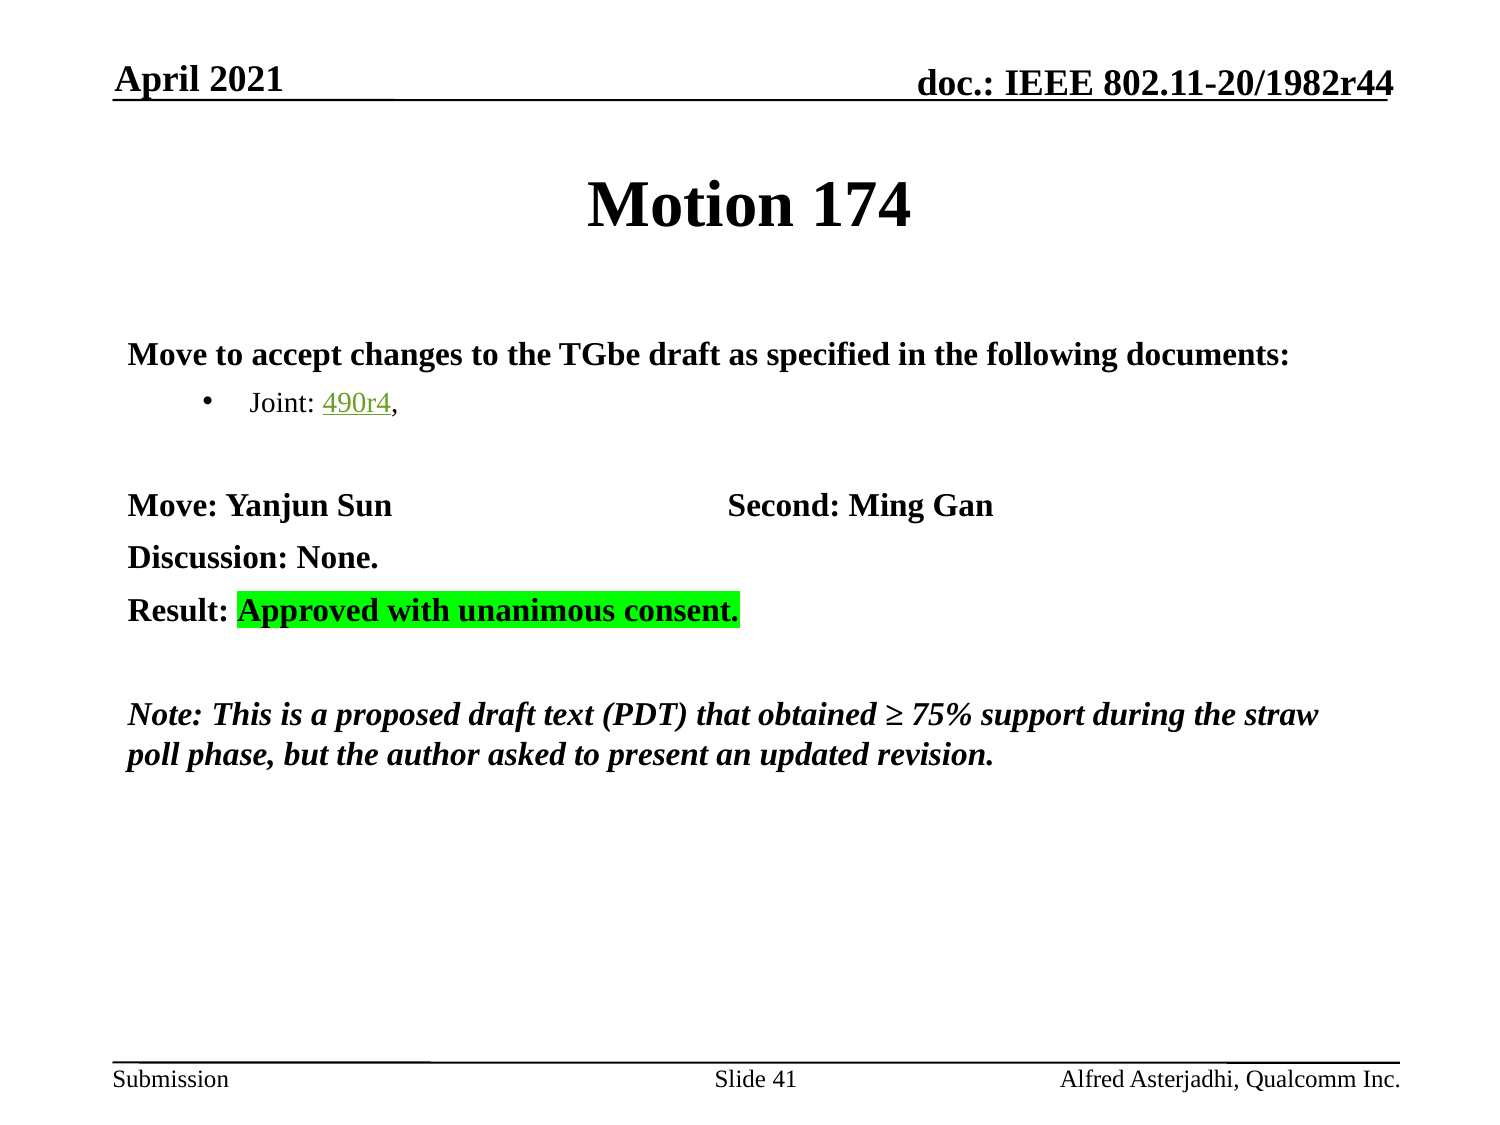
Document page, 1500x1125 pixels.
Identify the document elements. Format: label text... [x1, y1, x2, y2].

title Motion 174 [112, 112, 1388, 288]
list Move to accept changes to the TGbe draft as specified in the following documents: Joint: 490r4, Move: Yanjun Sun Second: Ming Gan Discussion: None. Result: Approved with unanimous consent. Note: This is a proposed draft text (PDT) that obtained ≥ 75% support during the straw poll phase, but the author asked to present an updated revision. [112, 324, 1388, 1000]
slide_number Slide 41 [712, 1061, 800, 1123]
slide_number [114, 54, 423, 100]
footer Alfred Asterjadhi, Qualcomm Inc. [878, 1061, 1402, 1093]
